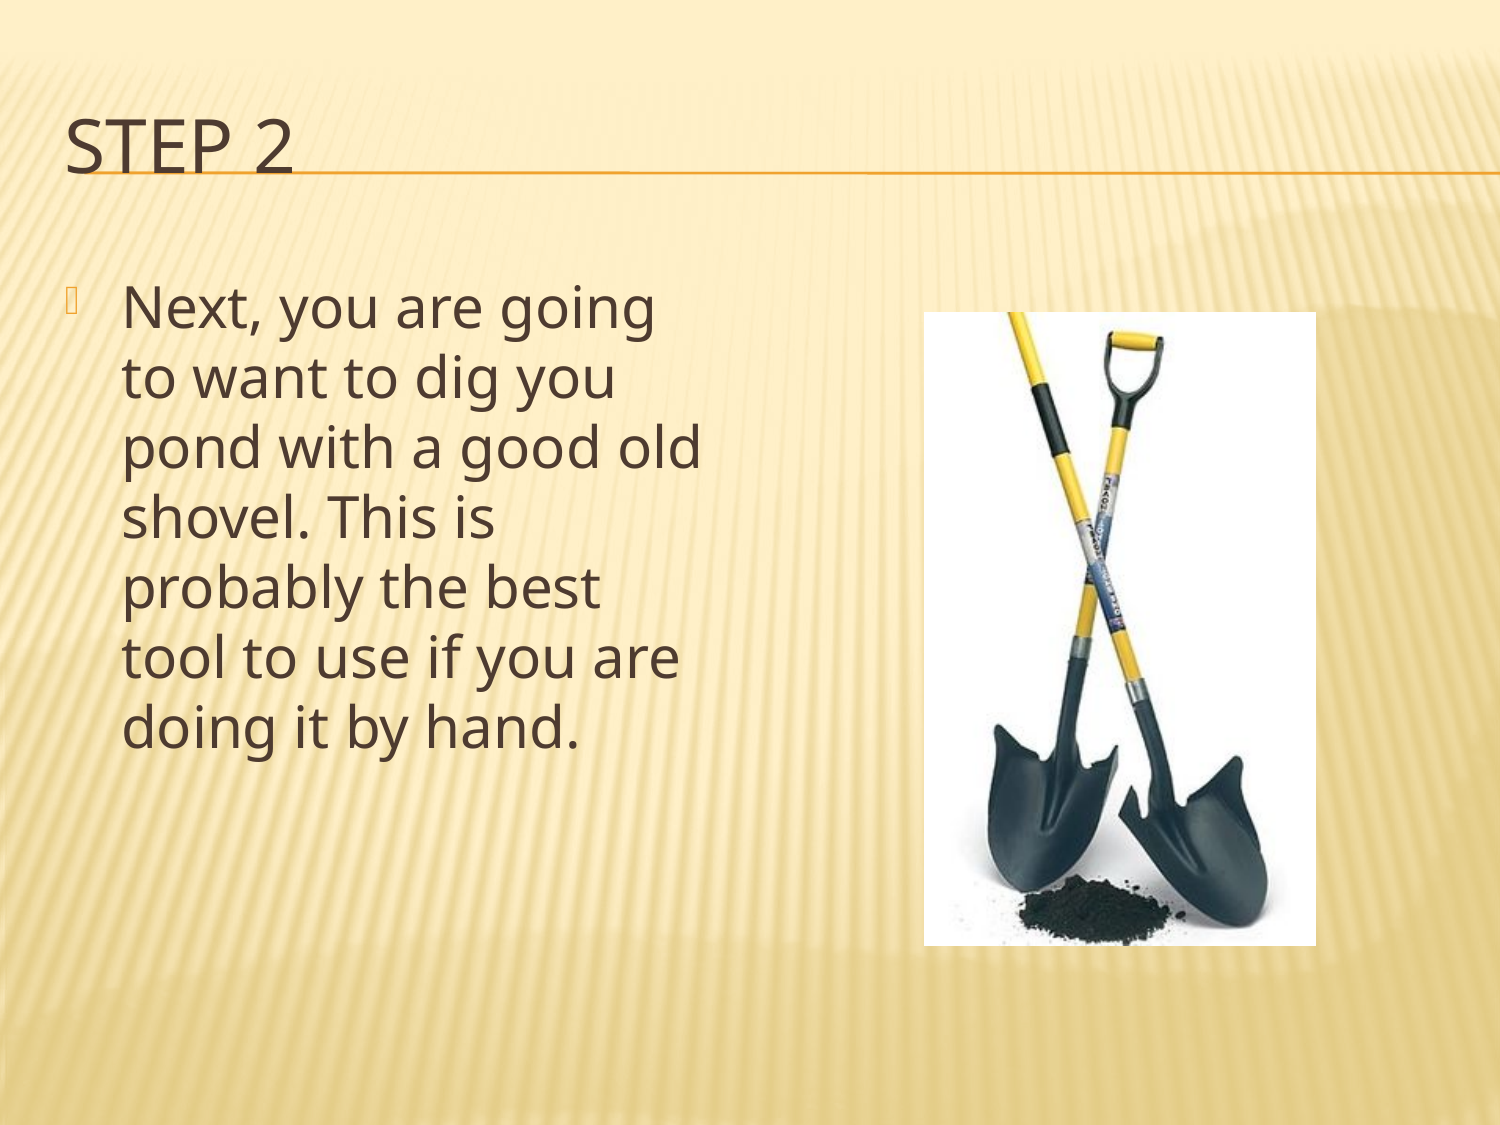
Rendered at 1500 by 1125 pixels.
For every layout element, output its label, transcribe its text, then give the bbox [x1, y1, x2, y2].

picture [924, 312, 1316, 946]
list Next, you are going to want to dig you pond with a good old shovel. This is probably the best tool to use if you are doing it by hand. [50, 262, 738, 1038]
title Step 2 [49, 75, 1475, 213]
